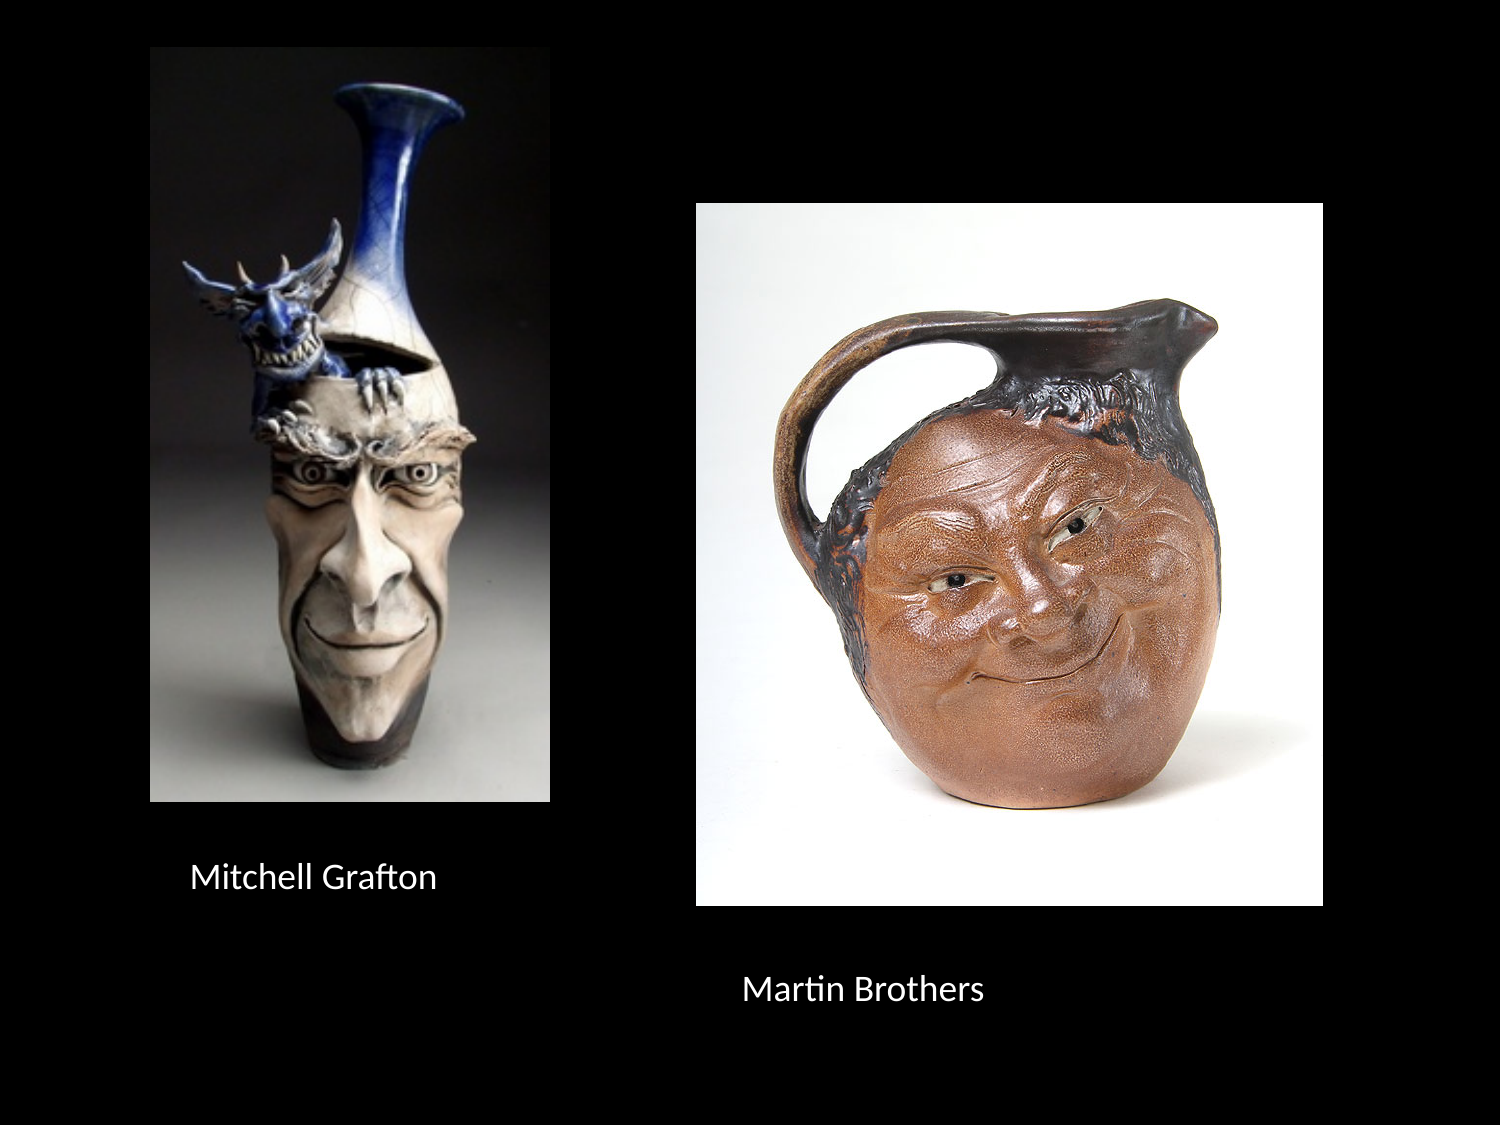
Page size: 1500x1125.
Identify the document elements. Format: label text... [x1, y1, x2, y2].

picture [149, 47, 551, 802]
text_box Mitchell Grafton [174, 844, 453, 905]
text_box Martin Brothers [726, 956, 1000, 1017]
picture [695, 203, 1323, 906]
